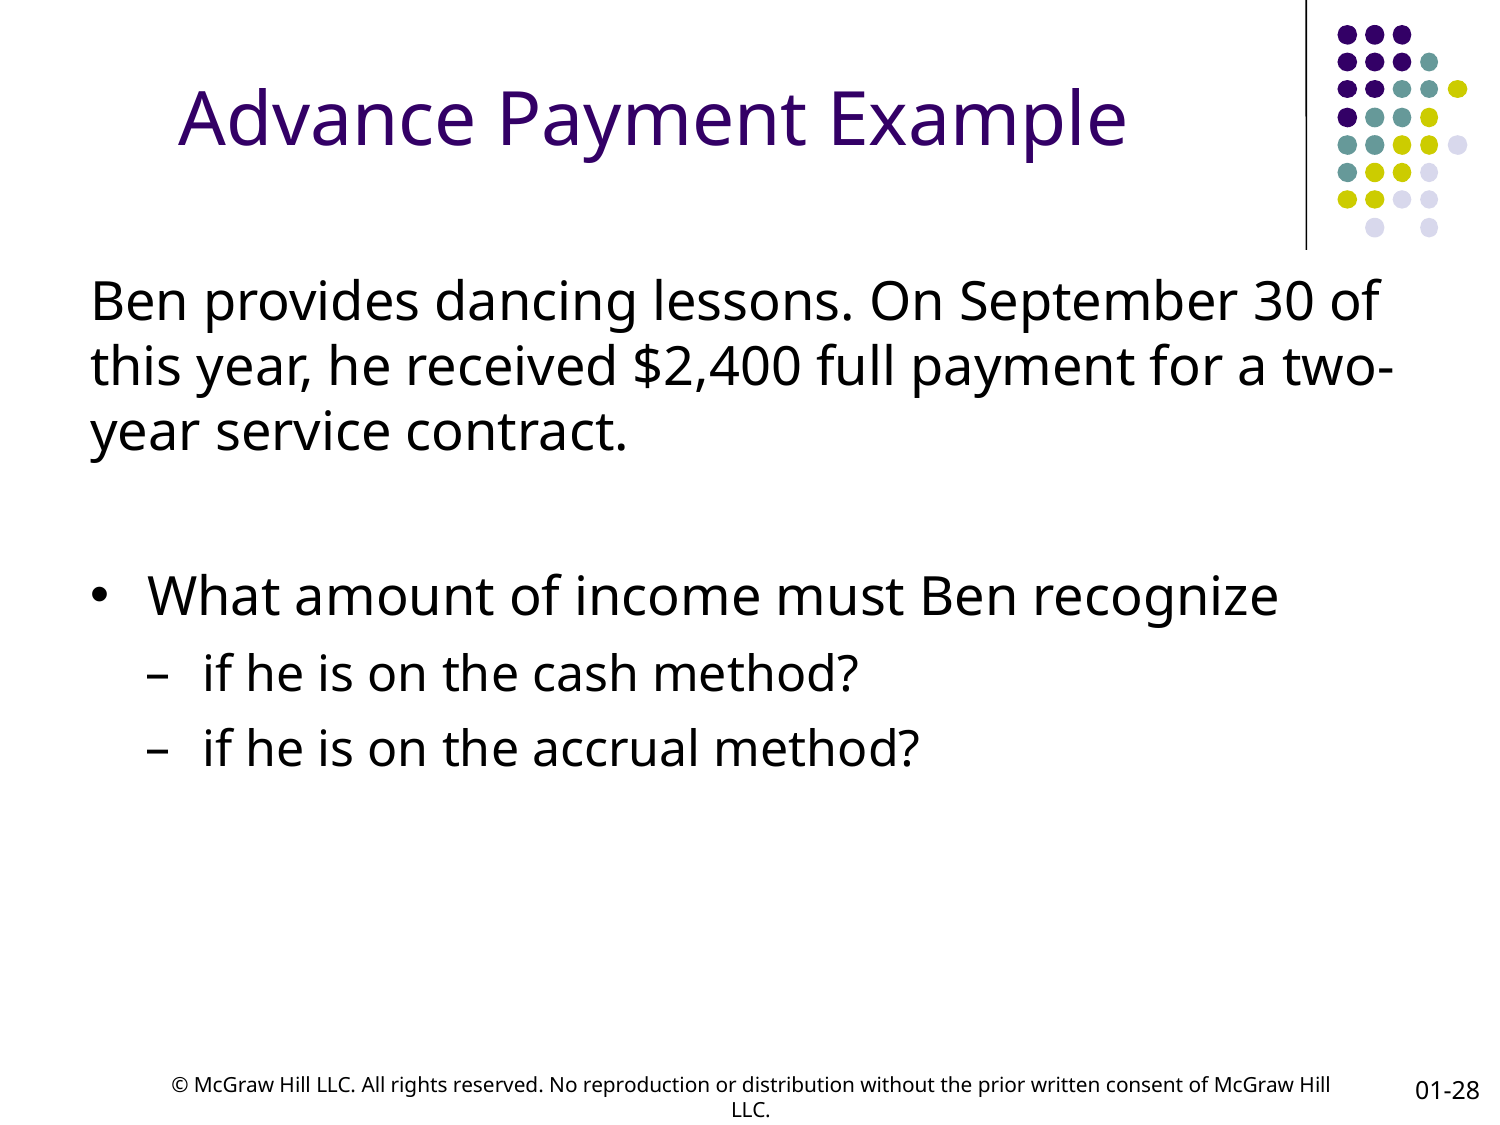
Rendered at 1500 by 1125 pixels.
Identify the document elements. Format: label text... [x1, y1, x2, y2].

slide_number 01-28 [1345, 1061, 1496, 1122]
title Advance Payment Example [32, 8, 1275, 234]
list Ben provides dancing lessons. On September 30 of this year, he received $2,400 full payment for a two-year service contract. What amount of income must Ben recognize if he is on the cash method? if he is on the accrual method? [75, 259, 1425, 1062]
